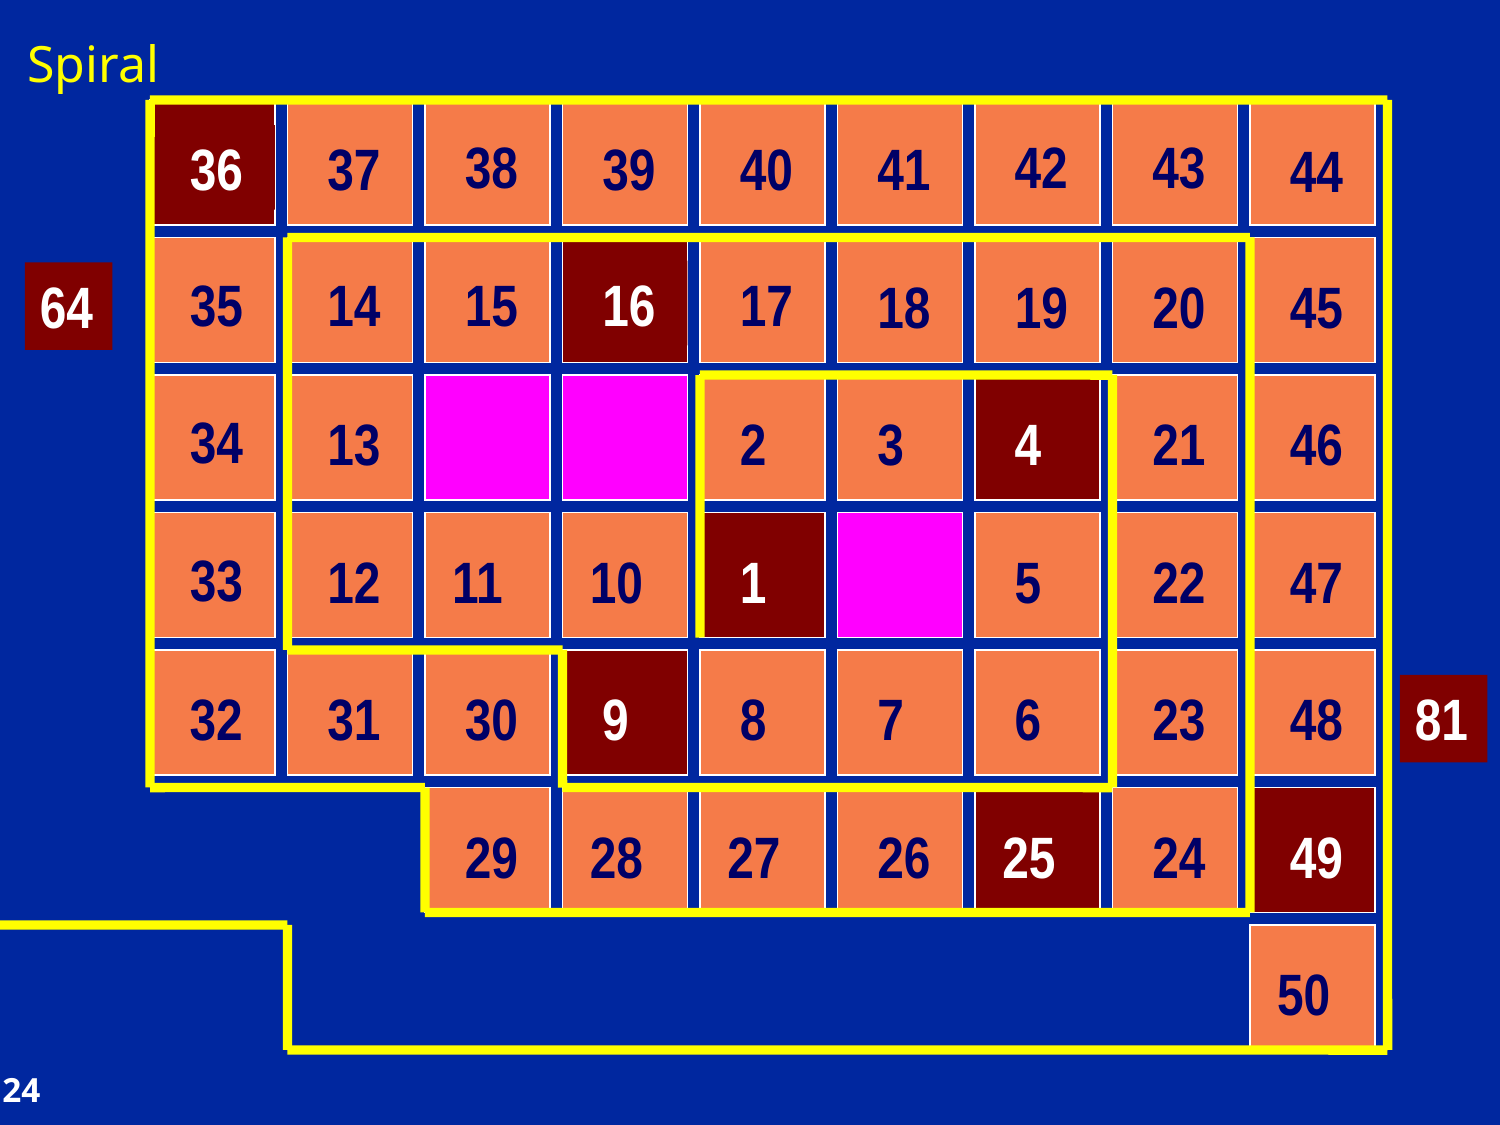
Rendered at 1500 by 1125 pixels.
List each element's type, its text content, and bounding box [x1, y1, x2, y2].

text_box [1112, 787, 1238, 913]
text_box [1112, 99, 1238, 226]
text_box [699, 649, 826, 776]
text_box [287, 374, 413, 501]
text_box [974, 512, 1101, 638]
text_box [1112, 374, 1238, 501]
text_box [562, 375, 688, 500]
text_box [974, 787, 1101, 913]
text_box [1249, 649, 1376, 776]
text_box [699, 787, 826, 913]
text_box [1249, 99, 1376, 226]
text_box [424, 649, 551, 776]
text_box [562, 787, 688, 913]
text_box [562, 512, 688, 638]
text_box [1249, 924, 1376, 1051]
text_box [562, 99, 688, 226]
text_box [699, 237, 826, 363]
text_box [1249, 787, 1376, 913]
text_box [837, 374, 963, 501]
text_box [424, 237, 551, 363]
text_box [149, 374, 276, 501]
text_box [424, 787, 551, 913]
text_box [149, 512, 276, 638]
title Spiral [11, 24, 276, 126]
text_box [837, 512, 963, 638]
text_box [562, 237, 688, 363]
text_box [1112, 237, 1238, 363]
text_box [1249, 237, 1376, 363]
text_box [974, 237, 1101, 363]
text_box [424, 99, 551, 226]
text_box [287, 512, 413, 638]
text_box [424, 512, 551, 638]
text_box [974, 374, 1101, 501]
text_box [1399, 674, 1500, 763]
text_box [699, 374, 826, 501]
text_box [837, 649, 963, 776]
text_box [149, 649, 276, 776]
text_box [837, 787, 963, 913]
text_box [974, 99, 1101, 226]
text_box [837, 99, 963, 226]
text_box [149, 99, 276, 226]
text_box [837, 237, 963, 363]
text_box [1112, 512, 1238, 638]
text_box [24, 262, 126, 351]
text_box [425, 375, 550, 500]
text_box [974, 649, 1101, 776]
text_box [1112, 649, 1238, 776]
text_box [287, 237, 413, 363]
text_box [562, 649, 688, 776]
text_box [149, 237, 276, 363]
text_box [287, 99, 423, 226]
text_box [699, 512, 826, 638]
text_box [287, 649, 413, 776]
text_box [1249, 512, 1376, 638]
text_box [699, 99, 826, 226]
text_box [1249, 374, 1376, 501]
